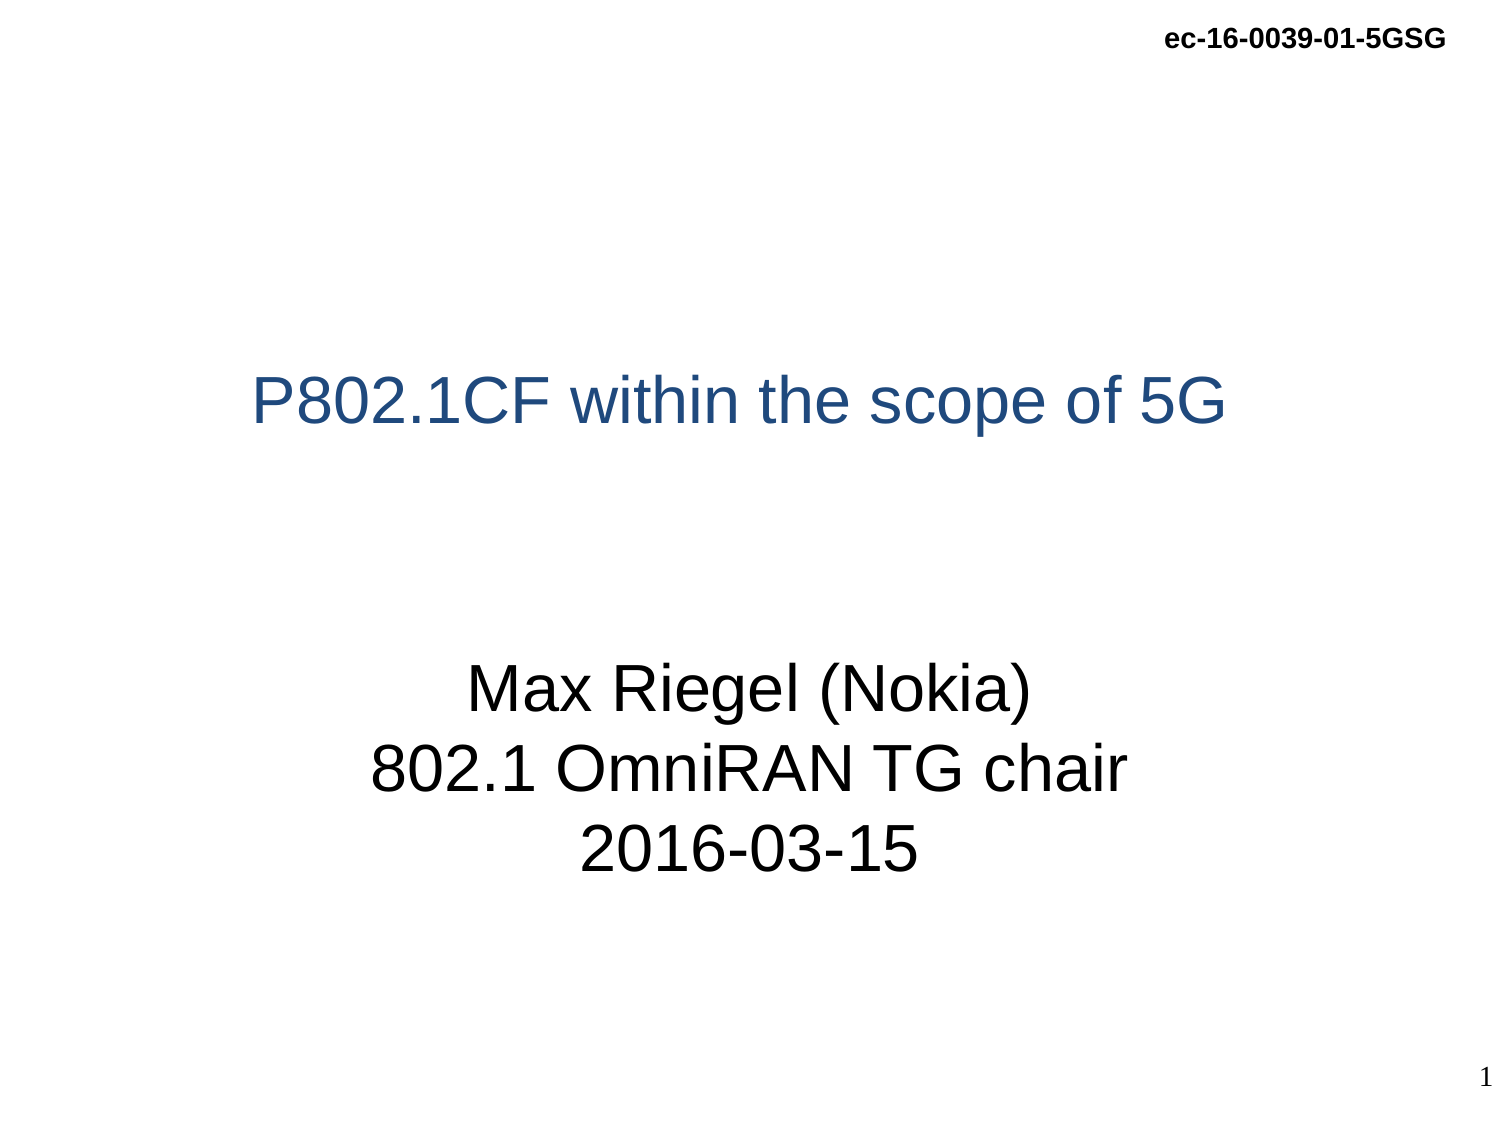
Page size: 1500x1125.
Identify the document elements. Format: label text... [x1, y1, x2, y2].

subtitle Max Riegel (Nokia) 802.1 OmniRAN TG chair 2016-03-15 [225, 637, 1275, 925]
title P802.1CF within the scope of 5G [112, 349, 1388, 591]
